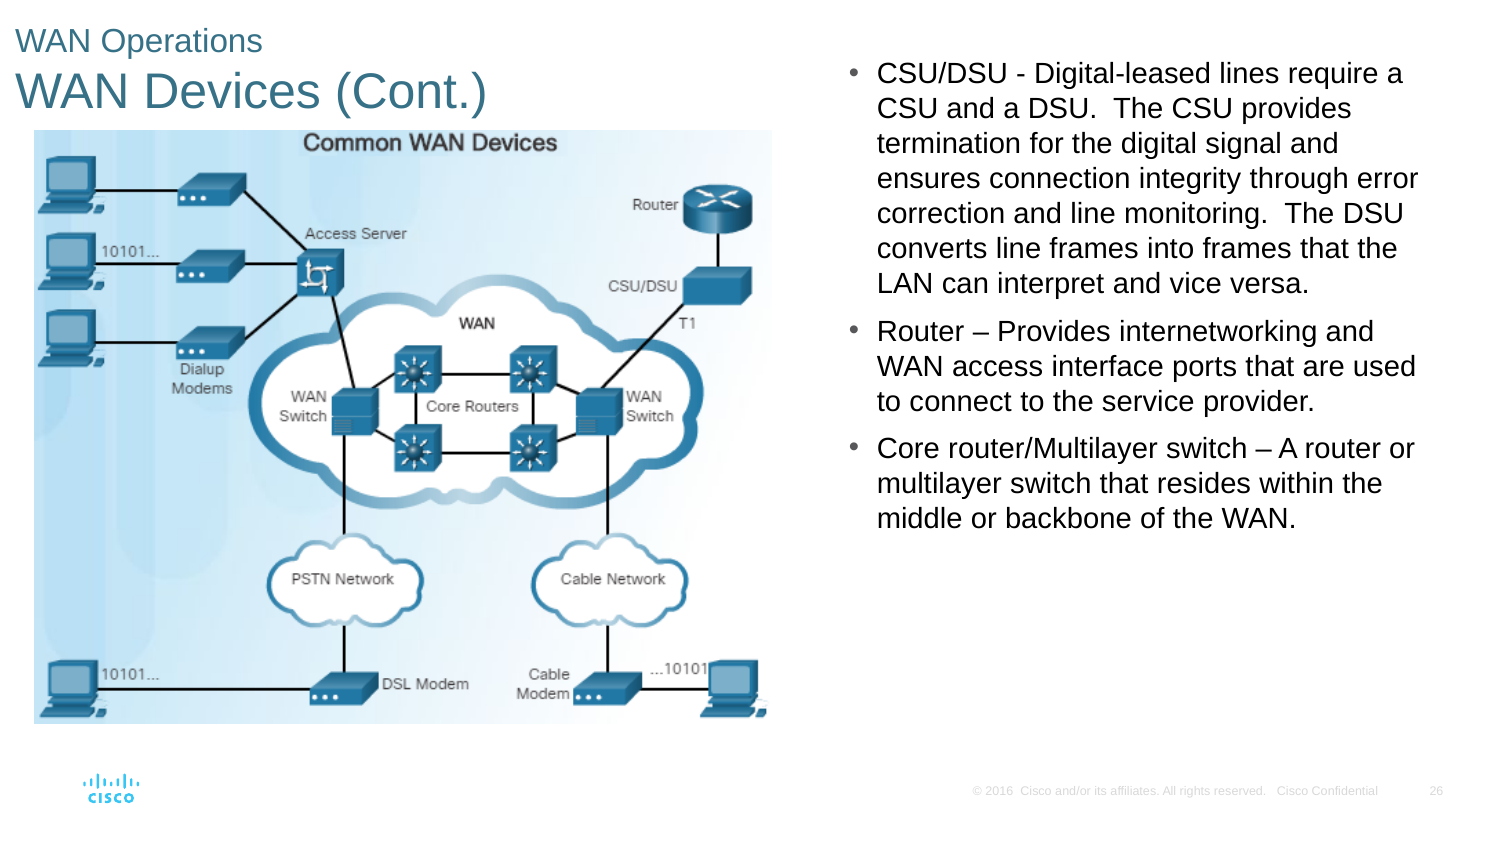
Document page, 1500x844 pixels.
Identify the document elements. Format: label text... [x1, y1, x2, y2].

list CSU/DSU - Digital-leased lines require a CSU and a DSU. The CSU provides termination for the digital signal and ensures connection integrity through error correction and line monitoring. The DSU converts line frames into frames that the LAN can interpret and vice versa. Router – Provides internetworking and WAN access interface ports that are used to connect to the service provider. Core router/Multilayer switch – A router or multilayer switch that resides within the middle or backbone of the WAN. [803, 47, 1472, 791]
title WAN Operations WAN Devices (Cont.) [0, 6, 808, 131]
picture [33, 130, 772, 724]
